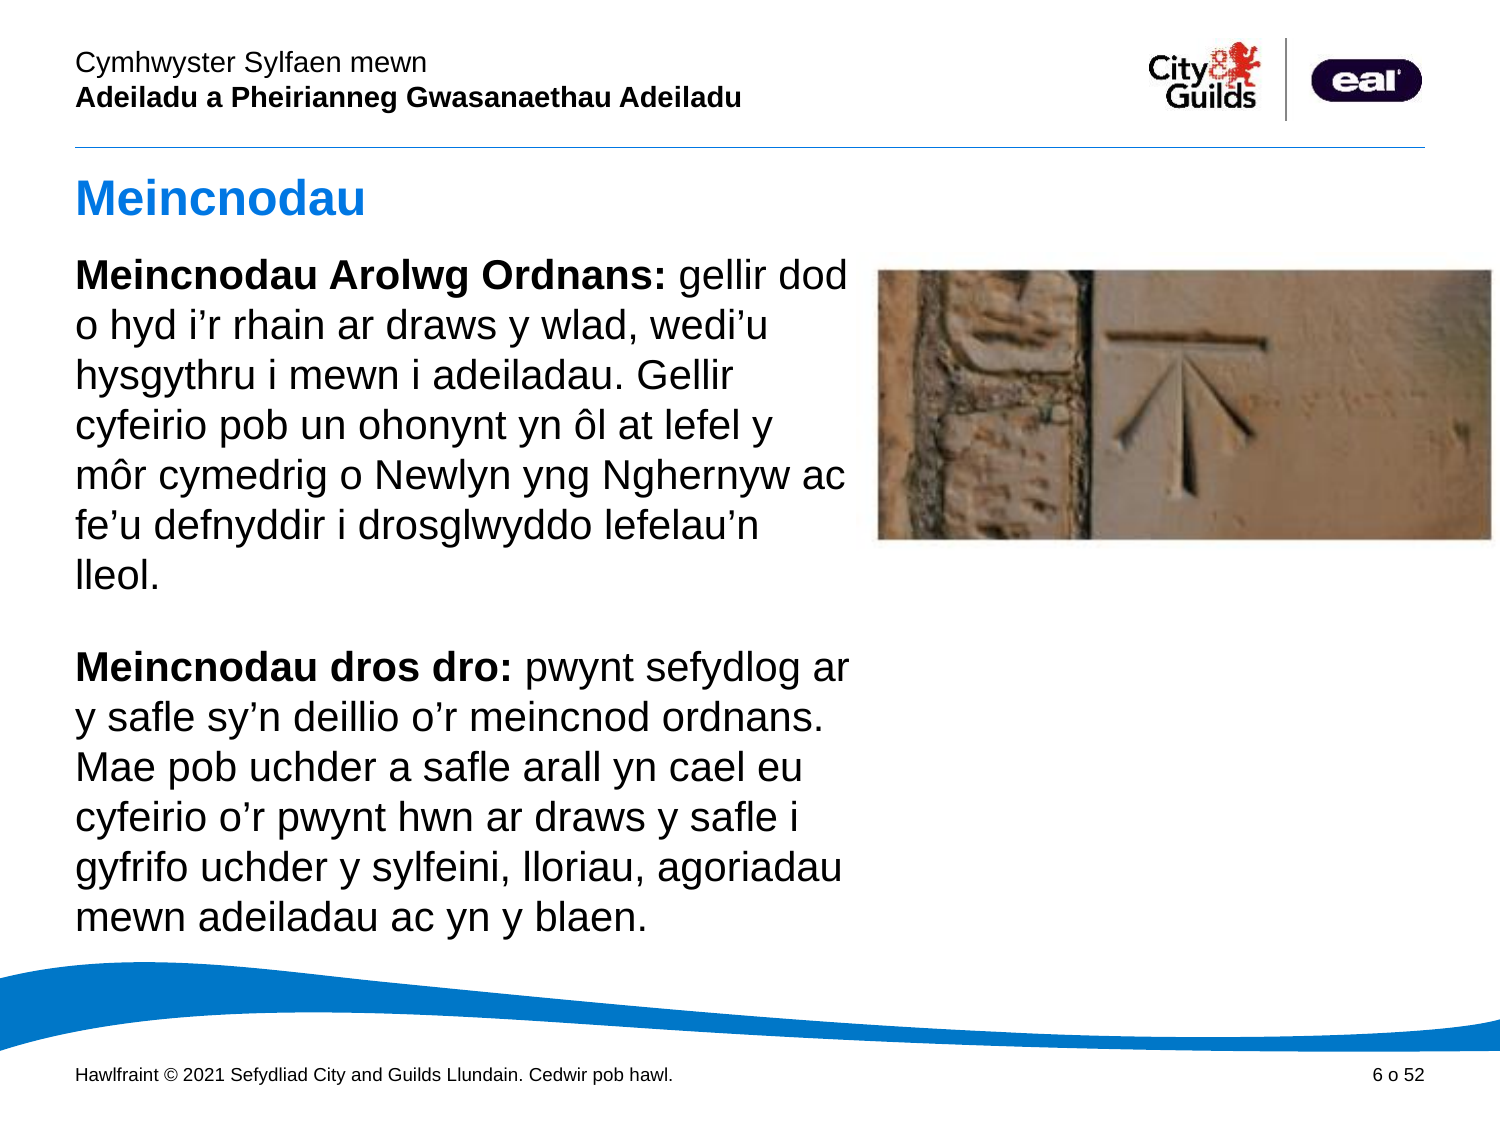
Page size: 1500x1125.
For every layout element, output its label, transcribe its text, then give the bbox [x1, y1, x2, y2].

picture [855, 252, 1500, 564]
list Meincnodau Arolwg Ordnans: gellir dod o hyd i’r rhain ar draws y wlad, wedi’u hysgythru i mewn i adeiladau. Gellir cyfeirio pob un ohonynt yn ôl at lefel y môr cymedrig o Newlyn yng Nghernyw ac fe’u defnyddir i drosglwyddo lefelau’n lleol. Meincnodau dros dro: pwynt sefydlog ar y safle sy’n deillio o’r meincnod ordnans. Mae pob uchder a safle arall yn cael eu cyfeirio o’r pwynt hwn ar draws y safle i gyfrifo uchder y sylfeini, lloriau, agoriadau mewn adeiladau ac yn y blaen. [74, 247, 857, 941]
picture [1149, 38, 1422, 121]
title Meincnodau [74, 165, 1426, 229]
